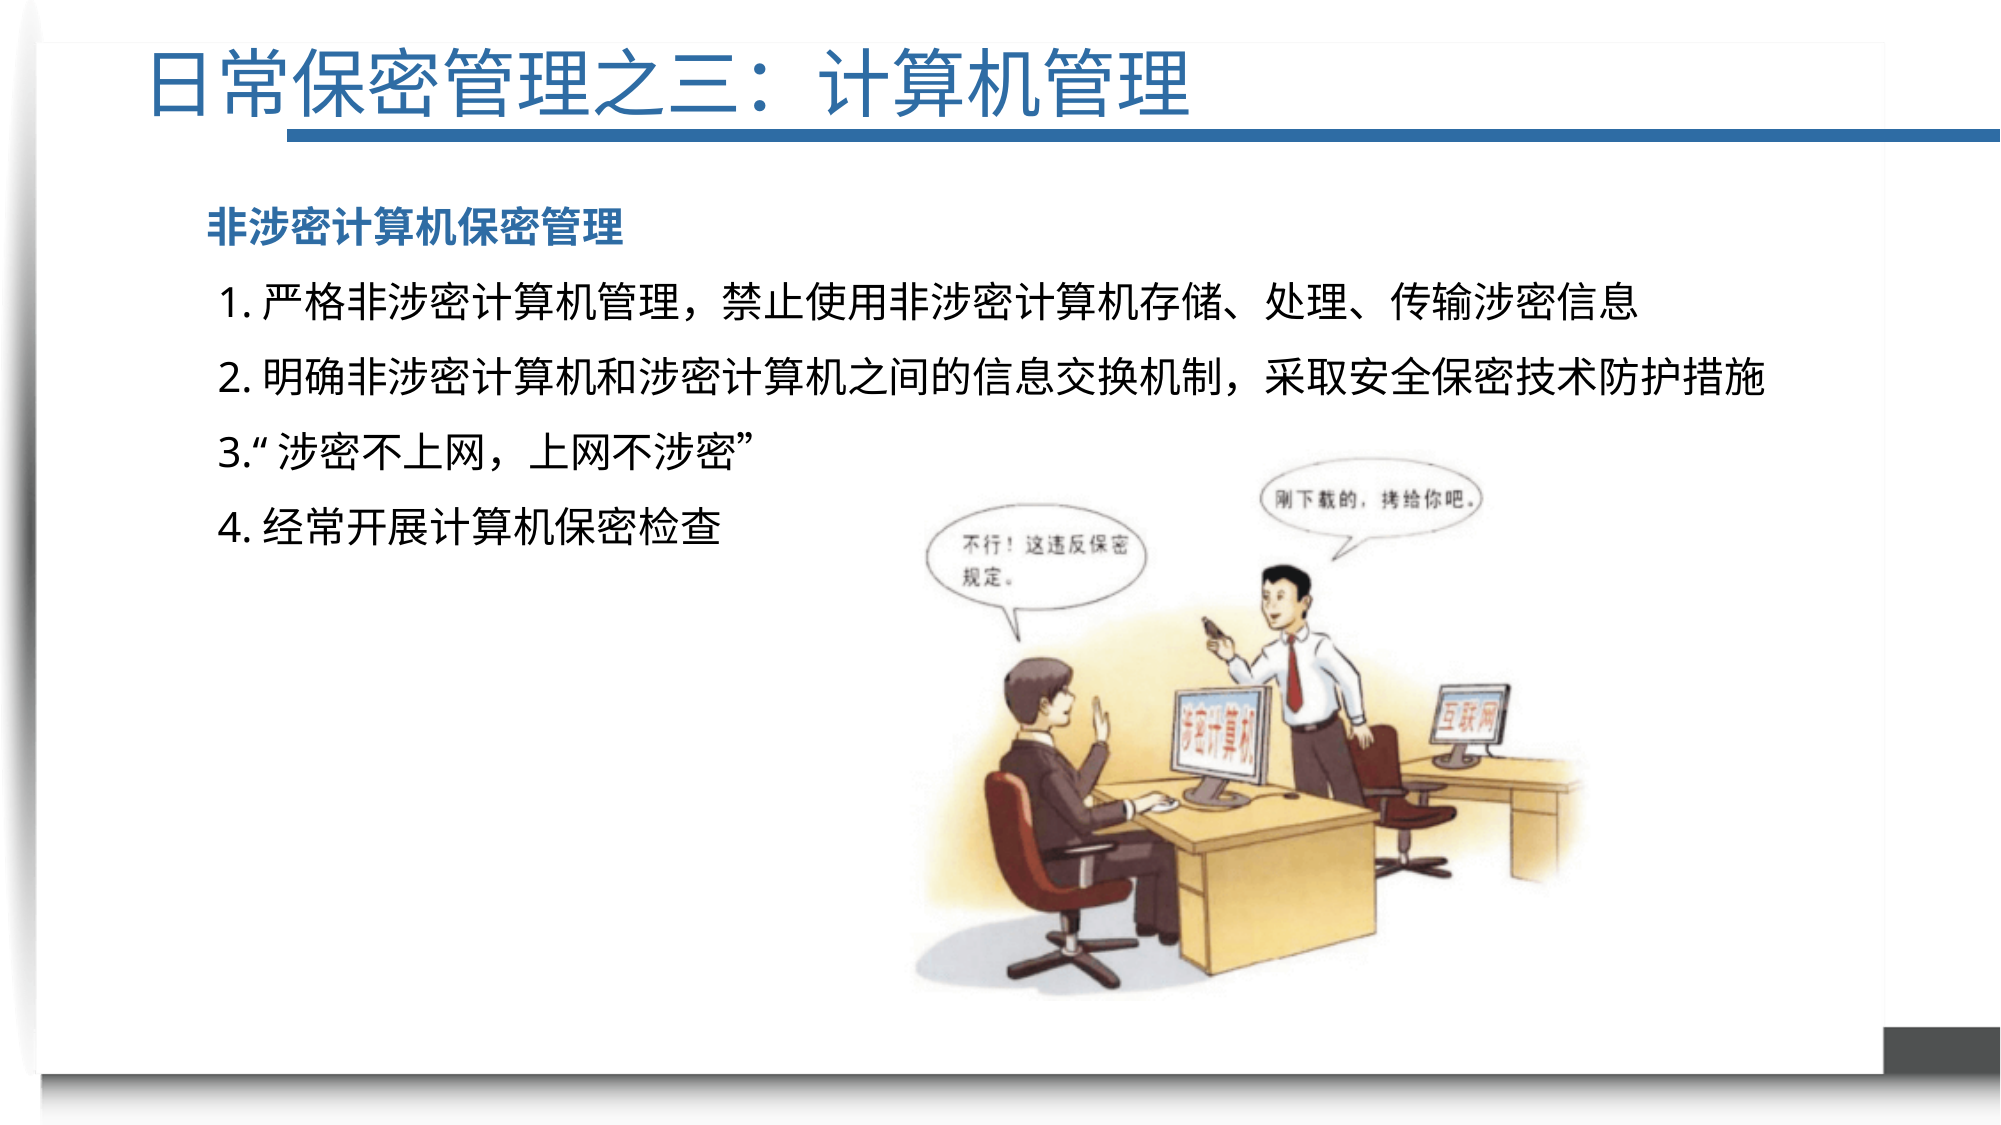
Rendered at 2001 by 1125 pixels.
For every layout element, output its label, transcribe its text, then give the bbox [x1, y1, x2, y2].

text_box 非涉密计算机保密管理 1.严格非涉密计算机管理，禁止使用非涉密计算机存储、处理、传输涉密信息 2.明确非涉密计算机和涉密计算机之间的信息交换机制，采取安全保密技术防护措施 3.“涉密不上网，上网不涉密” 4.经常开展计算机保密检查 [191, 168, 1938, 559]
text_box 日常保密管理之三：计算机管理 [126, 29, 1207, 135]
picture [0, 0, 2001, 1125]
